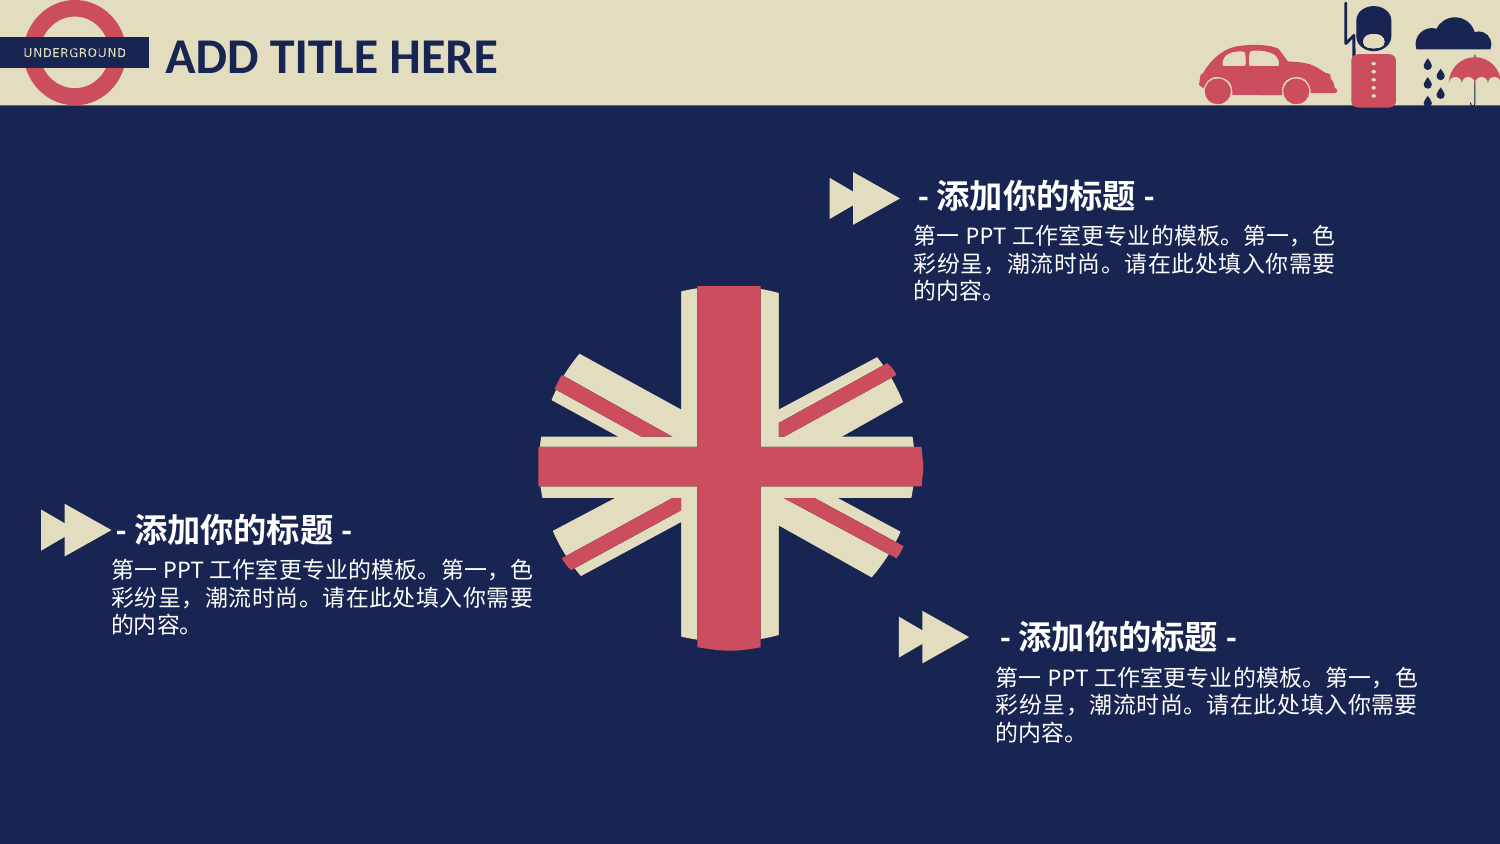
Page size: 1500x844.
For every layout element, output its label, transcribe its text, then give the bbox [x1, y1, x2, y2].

text_box 第一PPT工作室更专业的模板。第一，色彩纷呈，潮流时尚。请在此处填入你需要的内容。 [984, 657, 1430, 779]
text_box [40, 503, 112, 557]
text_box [898, 610, 970, 664]
text_box 第一PPT工作室更专业的模板。第一，色彩纷呈，潮流时尚。请在此处填入你需要的内容。 [902, 216, 1348, 338]
text_box -添加你的标题- [907, 169, 1267, 221]
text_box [0, 0, 1500, 108]
text_box 第一PPT工作室更专业的模板。第一，色彩纷呈，潮流时尚。请在此处填入你需要的内容。 [99, 550, 546, 672]
text_box -添加你的标题- [989, 610, 1349, 662]
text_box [538, 285, 924, 651]
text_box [829, 171, 901, 226]
text_box -添加你的标题- [112, 503, 464, 555]
